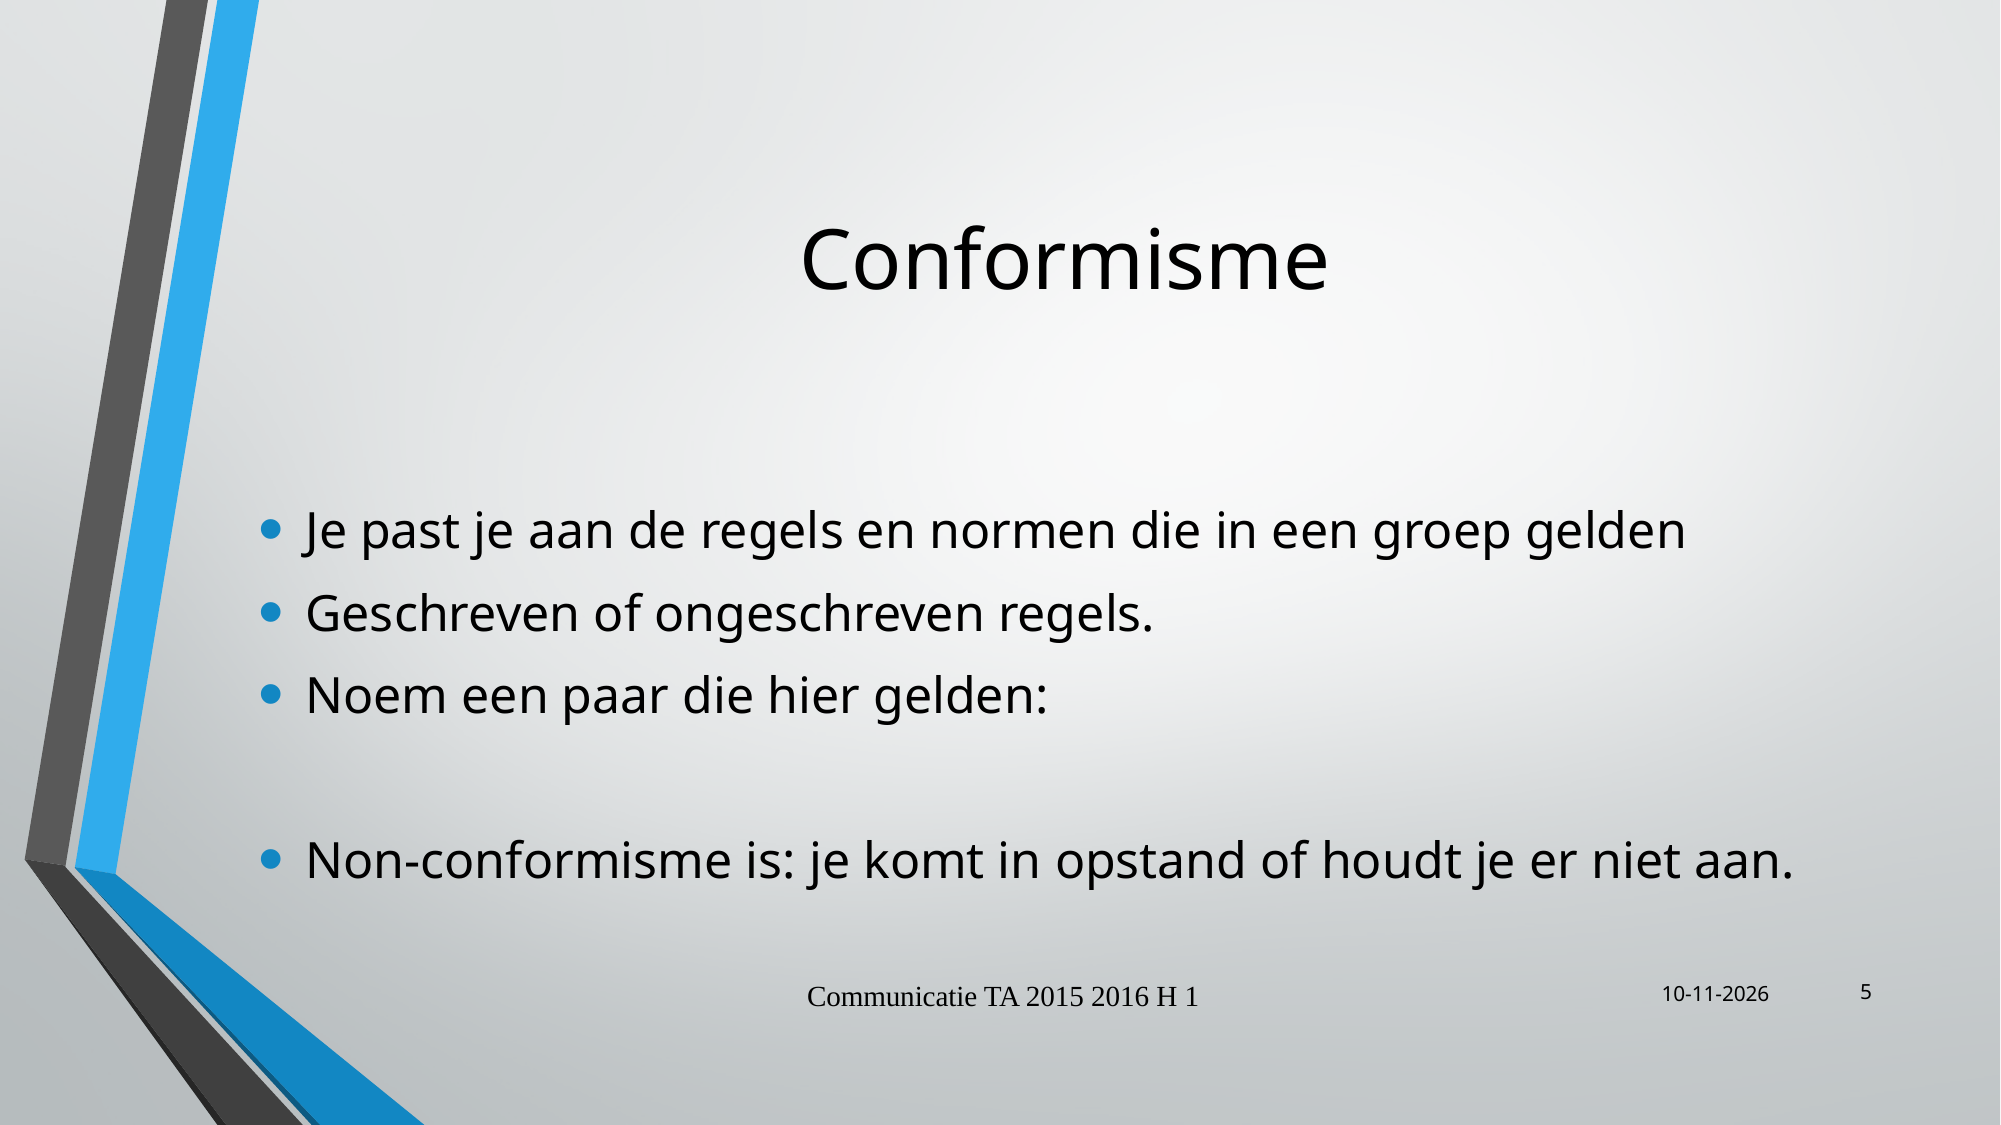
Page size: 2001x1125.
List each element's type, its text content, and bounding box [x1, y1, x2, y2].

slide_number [1596, 965, 1784, 1025]
footer Communicatie TA 2015 2016 H 1 [421, 965, 1584, 1025]
title Conformisme [243, 112, 1887, 400]
slide_number 5 [1796, 962, 1887, 1023]
list Je past je aan de regels en normen die in een groep gelden Geschreven of ongeschreven regels. Noem een paar die hier gelden: Non-conformisme is: je komt in opstand of houdt je er niet aan. [243, 437, 1887, 950]
